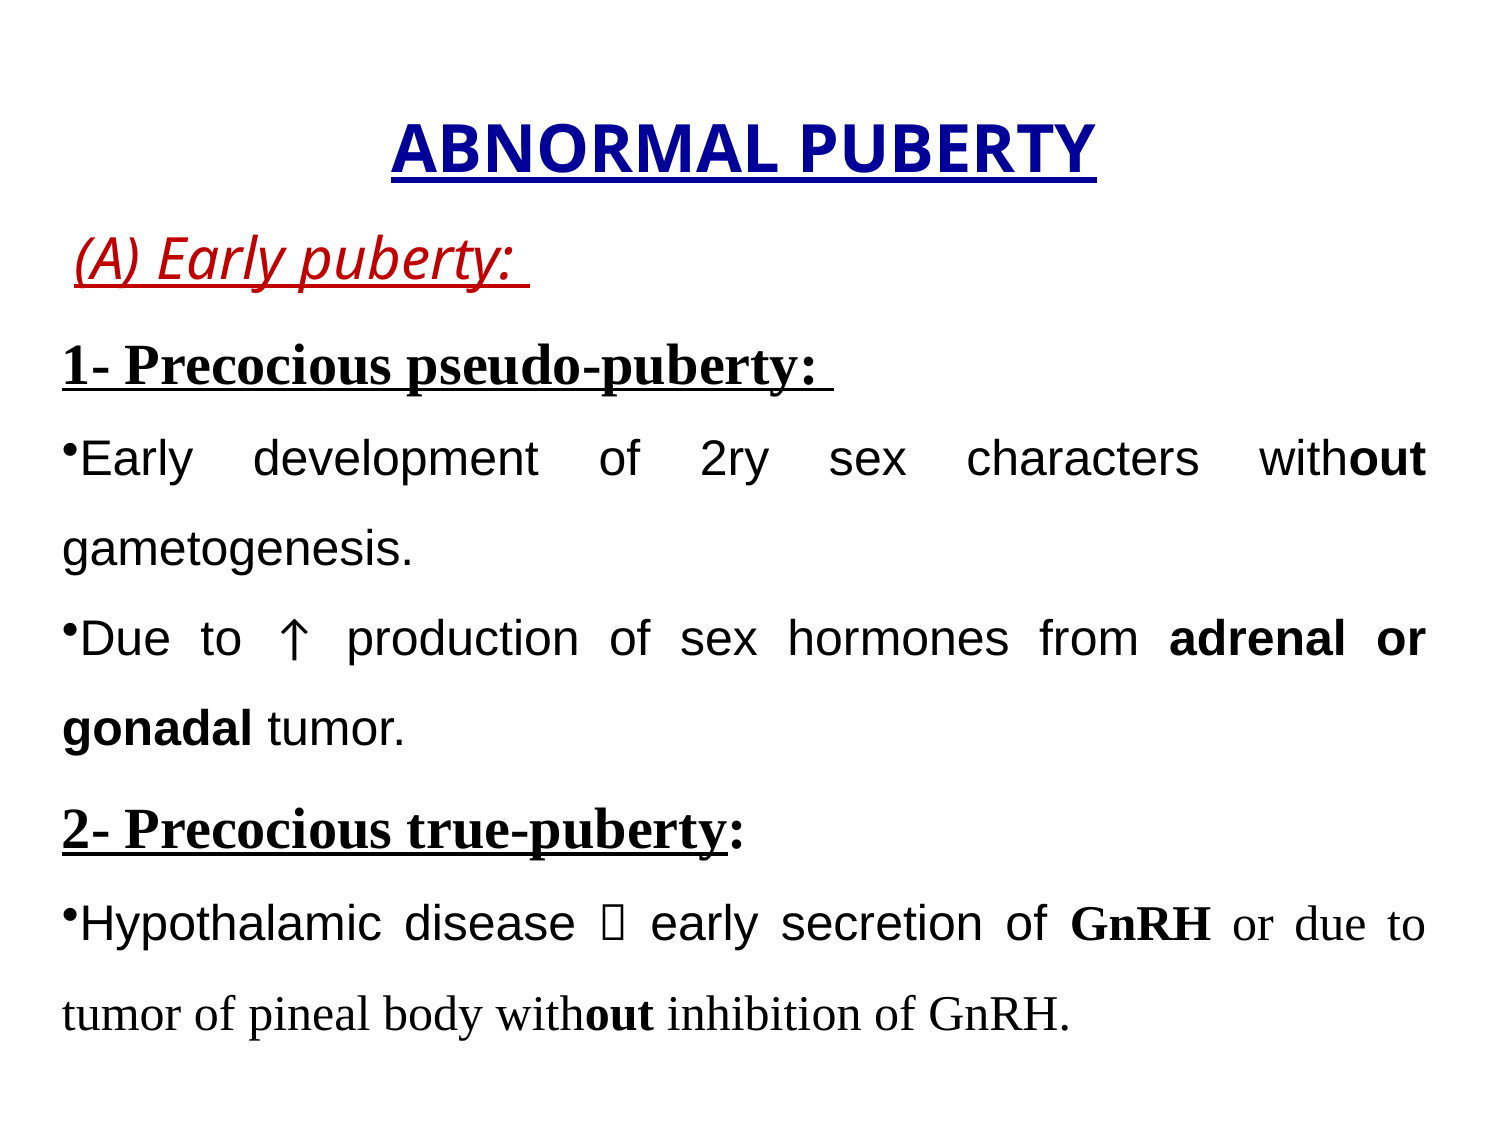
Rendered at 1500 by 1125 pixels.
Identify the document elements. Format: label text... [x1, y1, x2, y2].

text_box ABNORMAL PUBERTY (A) Early puberty: 1- Precocious pseudo-puberty: Early development of 2ry sex characters without gametogenesis. Due to ↑ production of sex hormones from adrenal or gonadal tumor. 2- Precocious true-puberty: Hypothalamic disease  early secretion of GnRH or due to tumor of pineal body without inhibition of GnRH. [46, 58, 1442, 1049]
